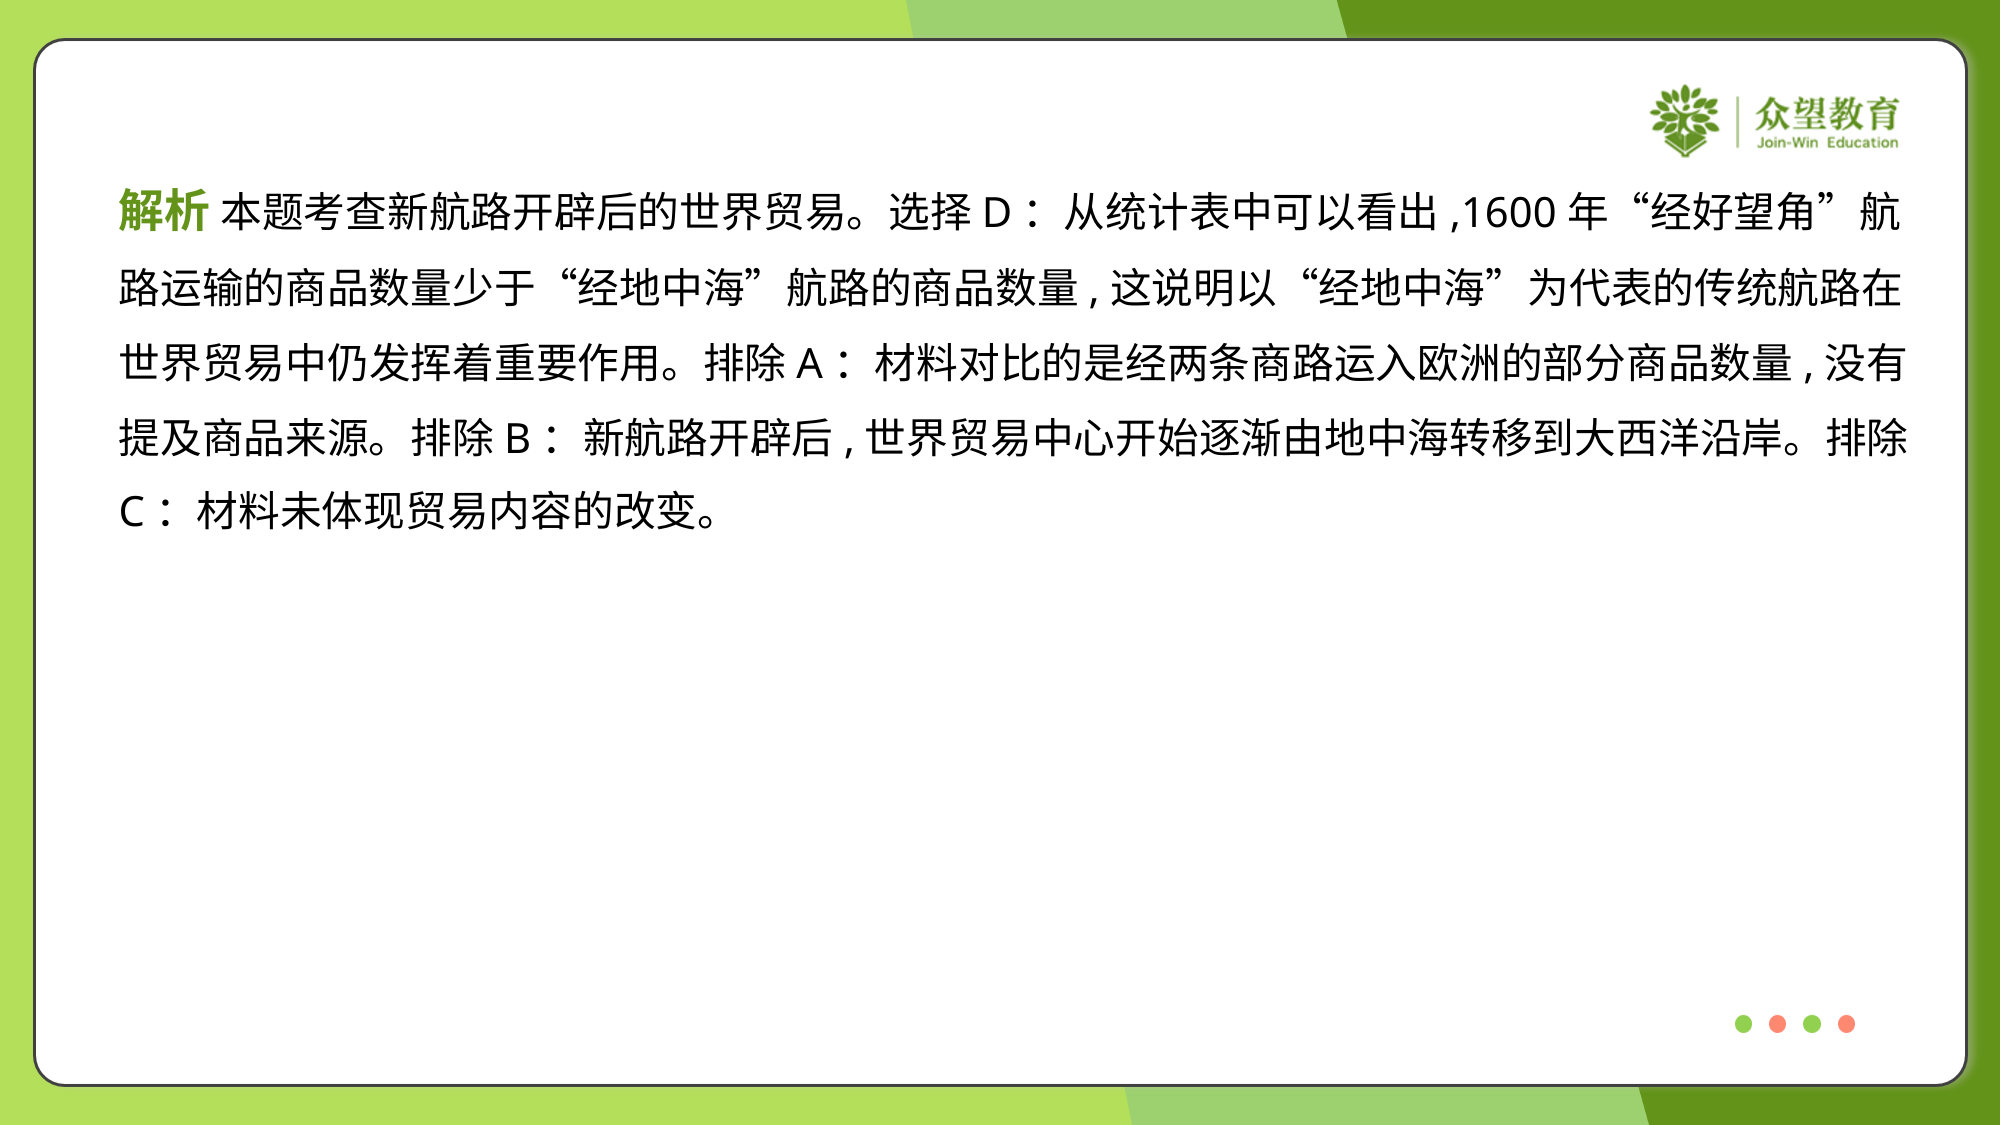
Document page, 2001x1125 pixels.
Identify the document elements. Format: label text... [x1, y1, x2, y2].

picture [0, 0, 2000, 1125]
text_box 解析 本题考查新航路开辟后的世界贸易。选择D：从统计表中可以看出,1600年“经好望角”航 路运输的商品数量少于“经地中海”航路的商品数量,这说明以“经地中海”为代表的传统航路在 世界贸易中仍发挥着重要作用。排除A：材料对比的是经两条商路运入欧洲的部分商品数量,没有 提及商品来源。排除B：新航路开辟后,世界贸易中心开始逐渐由地中海转移到大西洋沿岸。排除 C：材料未体现贸易内容的改变。 [118, 159, 1883, 527]
